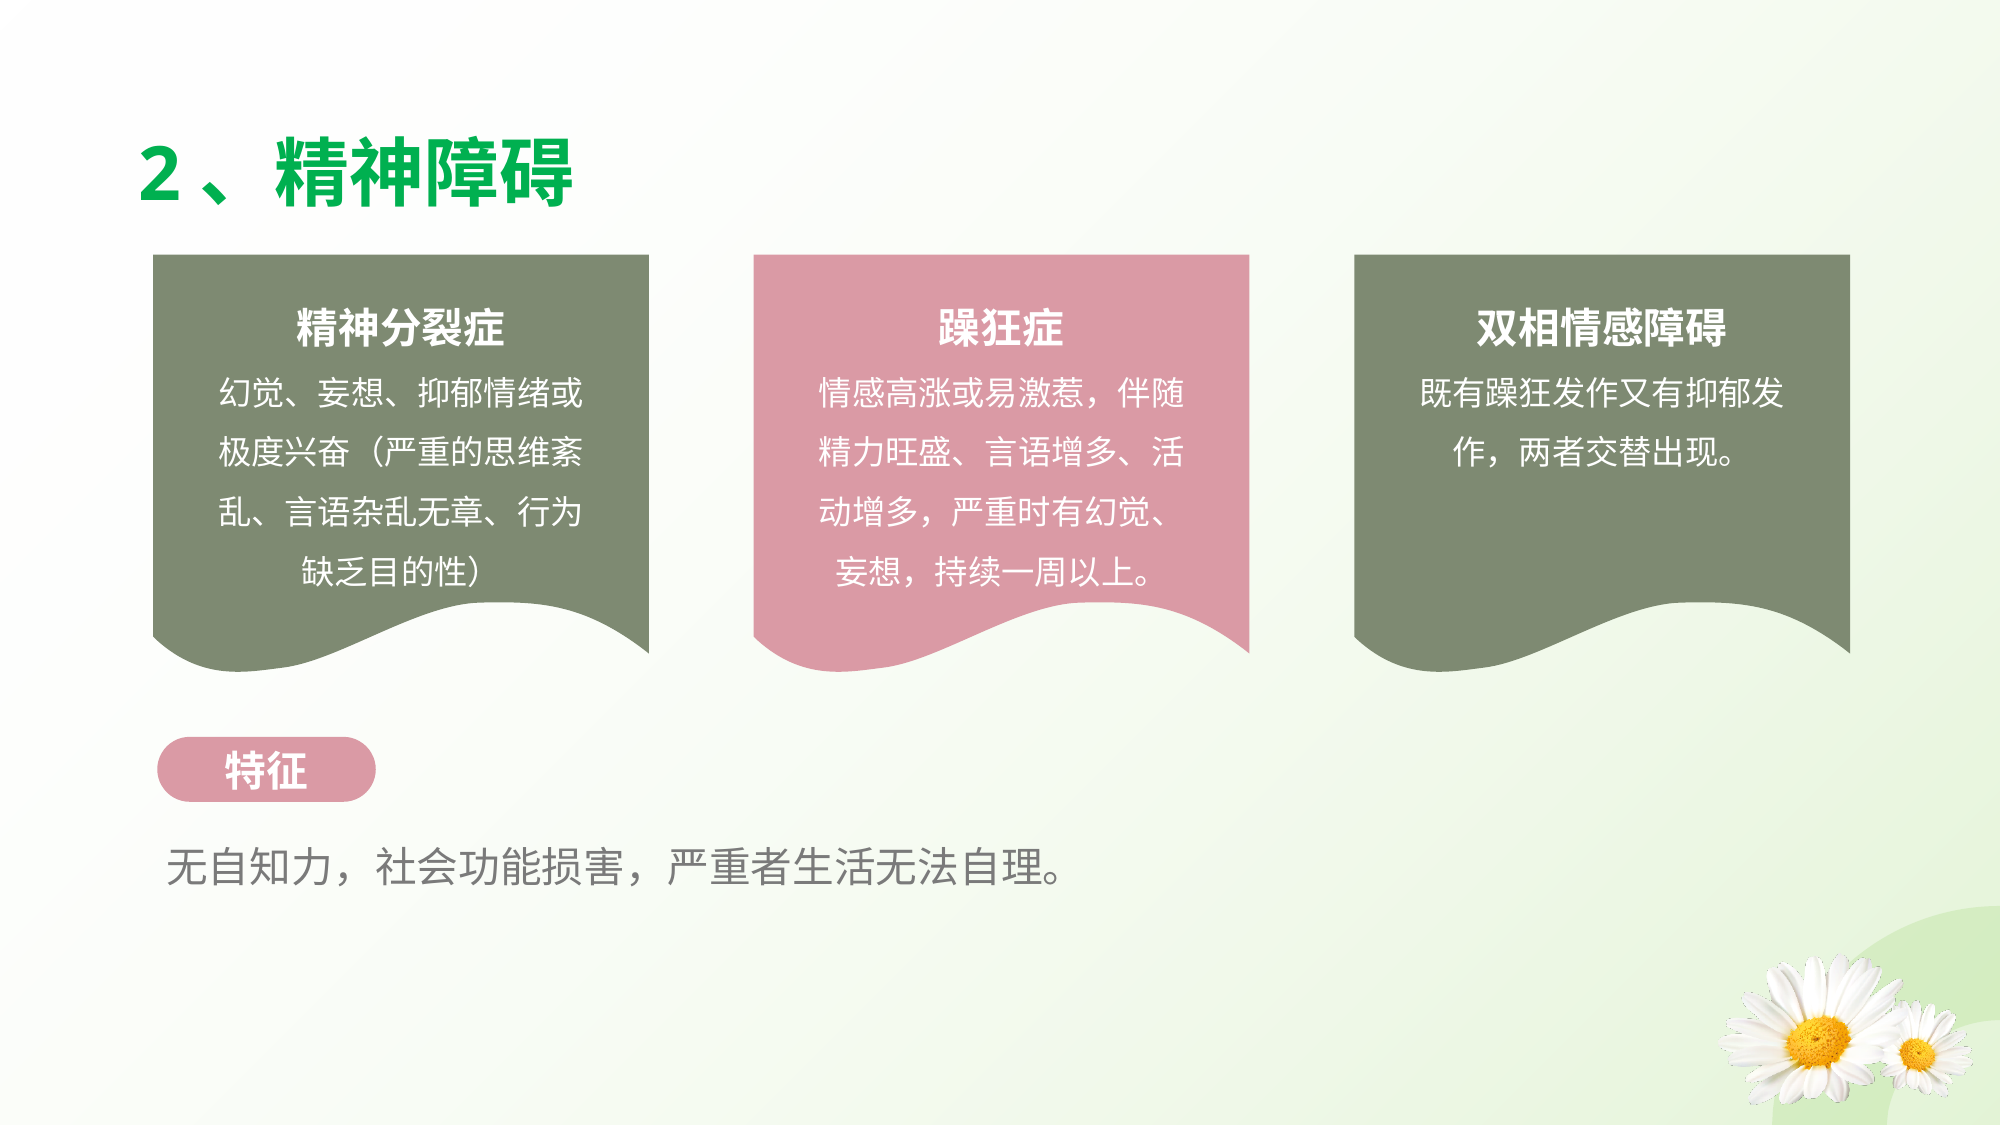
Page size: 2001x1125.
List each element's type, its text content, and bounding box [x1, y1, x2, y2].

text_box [151, 736, 1849, 890]
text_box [153, 254, 649, 672]
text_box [1354, 254, 1850, 672]
text_box 2、精神障碍 [138, 98, 1630, 224]
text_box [753, 254, 1250, 672]
picture [1718, 953, 1973, 1105]
